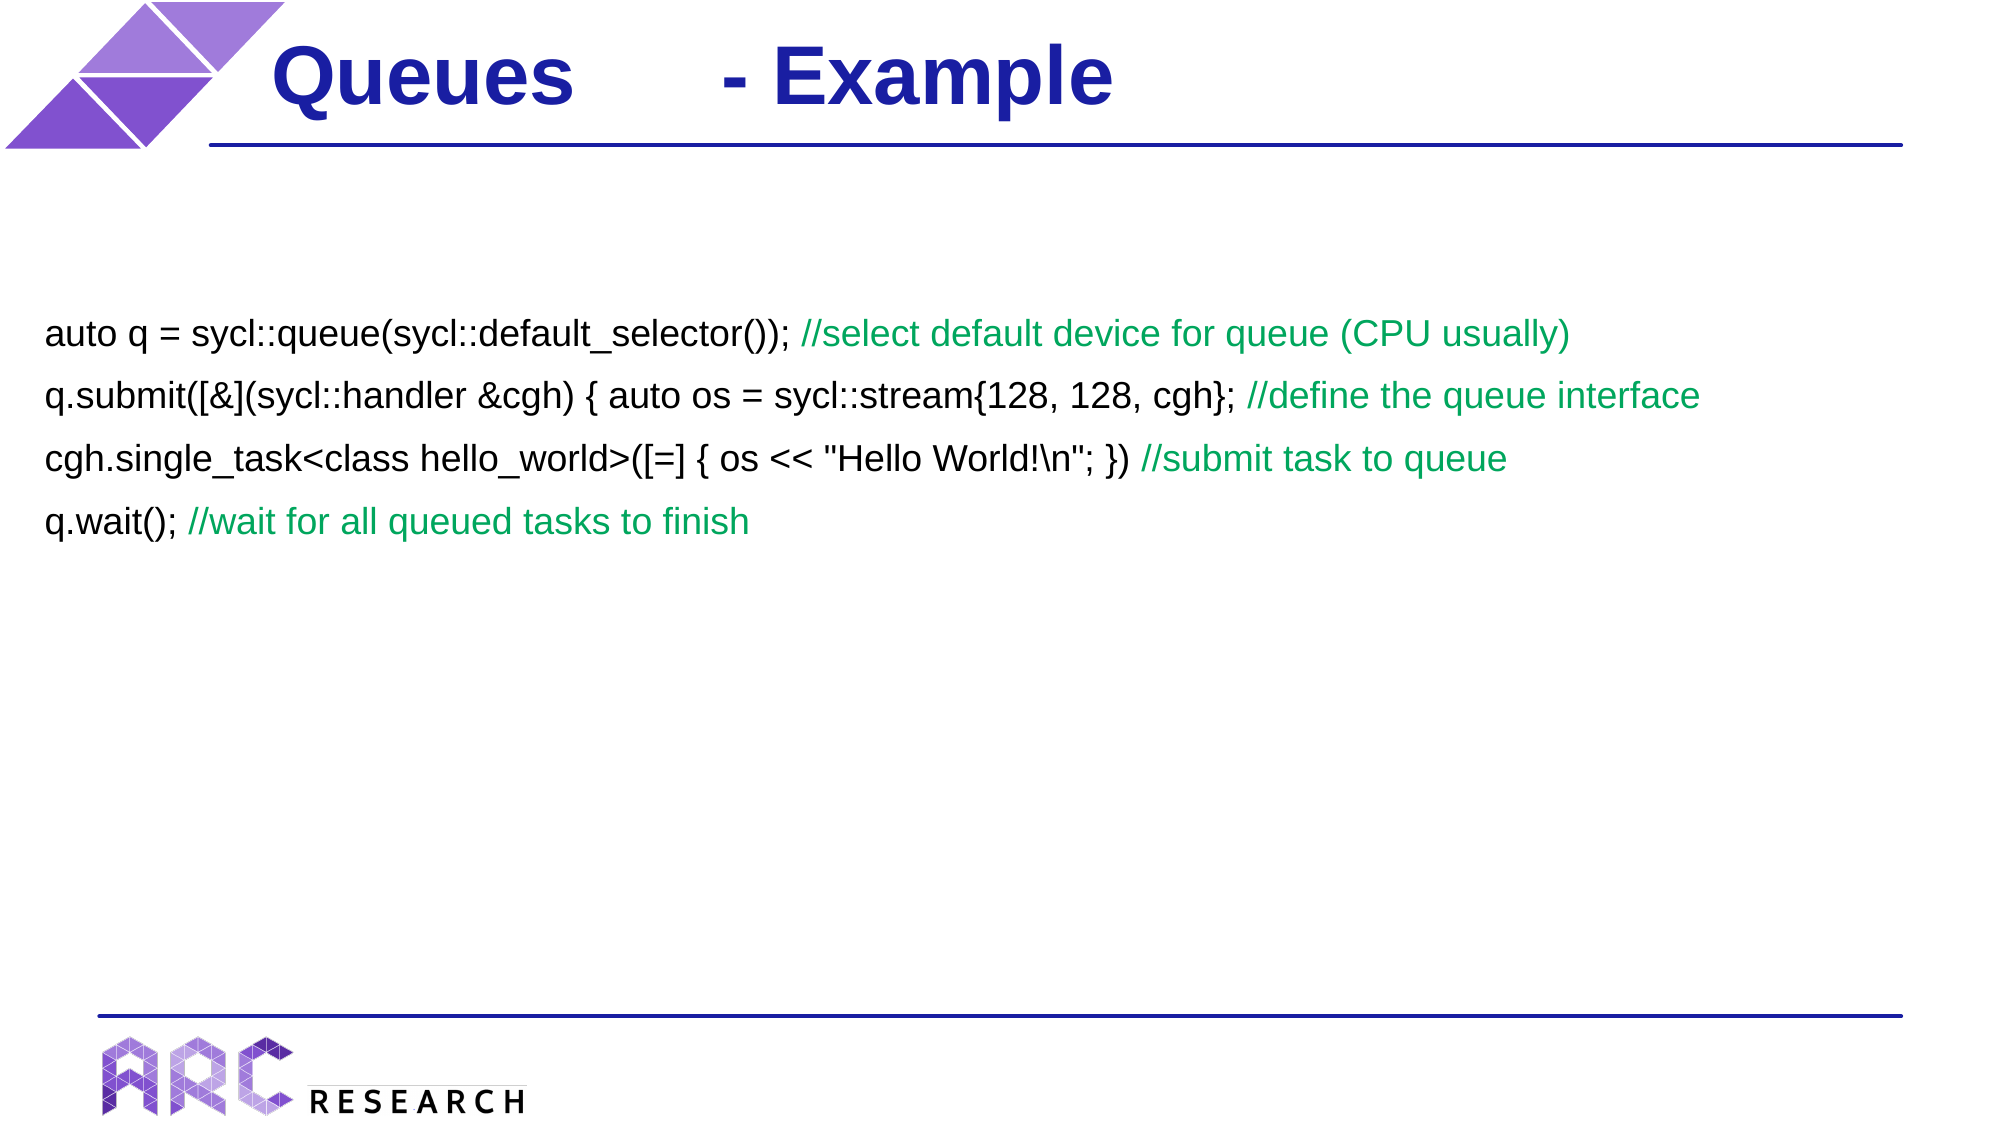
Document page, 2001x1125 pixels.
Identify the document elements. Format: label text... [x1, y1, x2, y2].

text_box Queues - Example [250, 0, 1795, 142]
picture [99, 1036, 296, 1119]
picture [307, 1083, 527, 1116]
text_box auto q = sycl::queue(sycl::default_selector()); //select default device for queue (CPU usually) q.submit([&](sycl::handler &cgh) { auto os = sycl::stream{128, 128, cgh}; //define the queue interface cgh.single_task<class hello_world>([=] { os << "Hello World!\n"; }) //submit task to queue q.wait(); //wait for all queued tasks to finish [44, 183, 1957, 1016]
